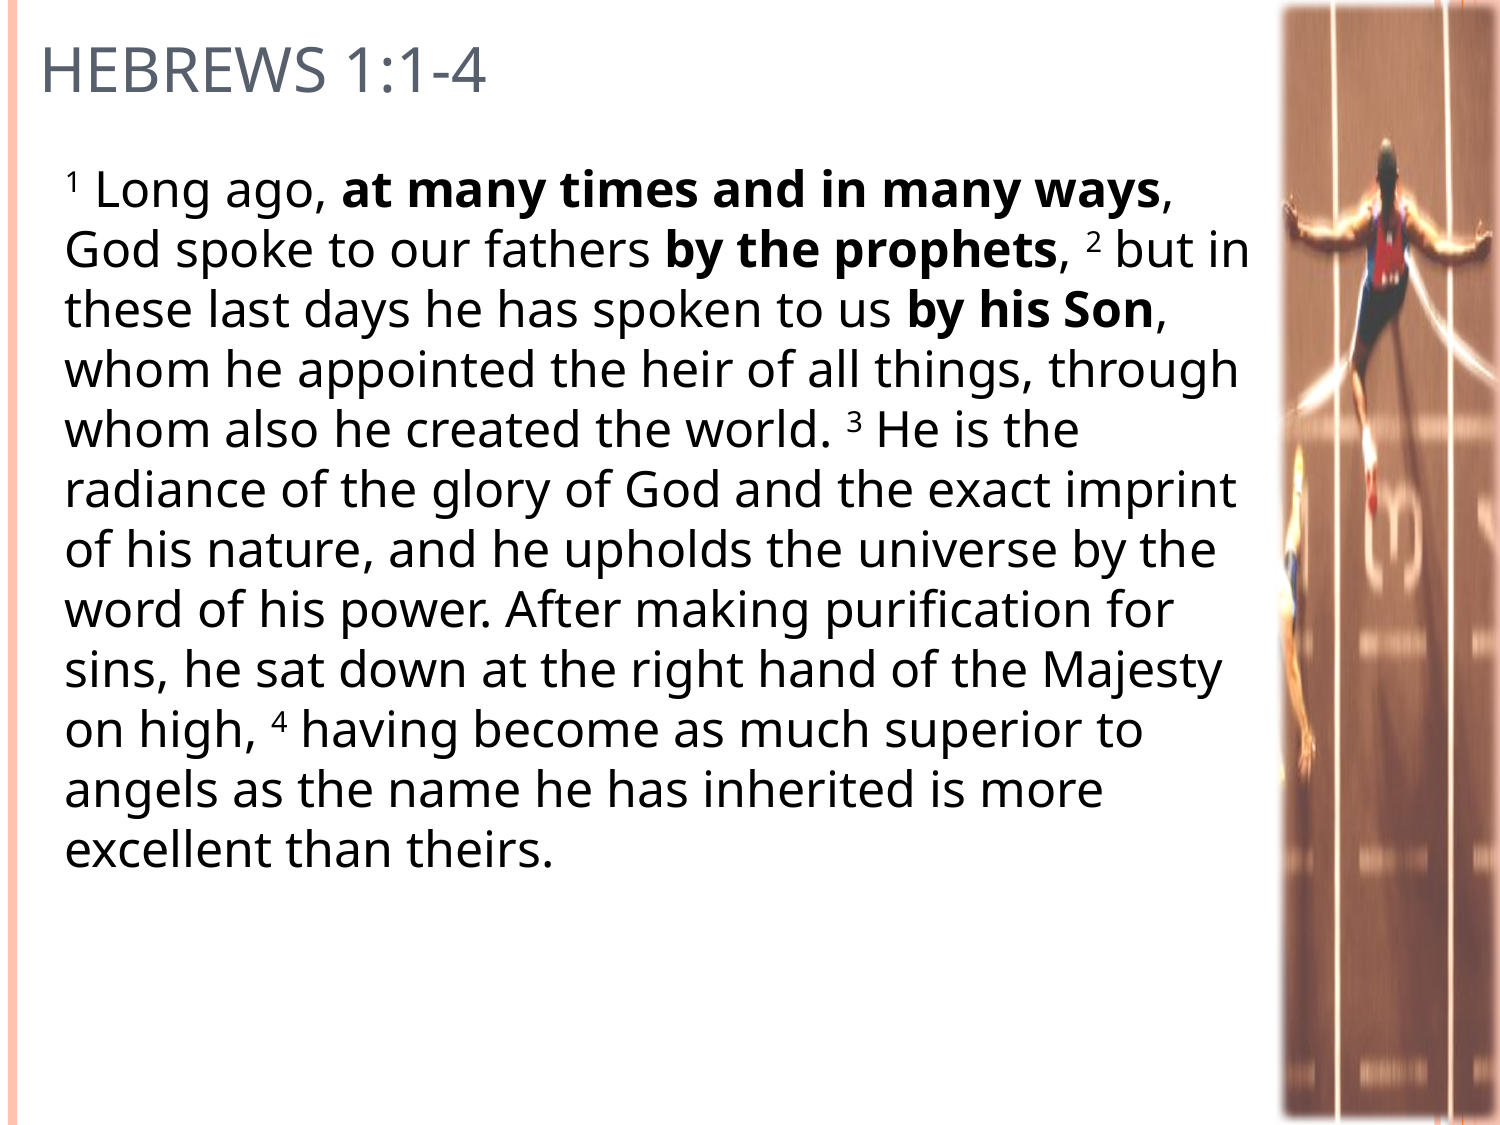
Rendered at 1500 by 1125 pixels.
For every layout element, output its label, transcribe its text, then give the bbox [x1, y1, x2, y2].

list 1 Long ago, at many times and in many ways, God spoke to our fathers by the prophets, 2 but in these last days he has spoken to us by his Son, whom he appointed the heir of all things, through whom also he created the world. 3 He is the radiance of the glory of God and the exact imprint of his nature, and he upholds the universe by the word of his power. After making purification for sins, he sat down at the right hand of the Majesty on high, 4 having become as much superior to angels as the name he has inherited is more excellent than theirs. [50, 149, 1288, 1062]
title Hebrews 1:1-4 [24, 0, 1250, 113]
